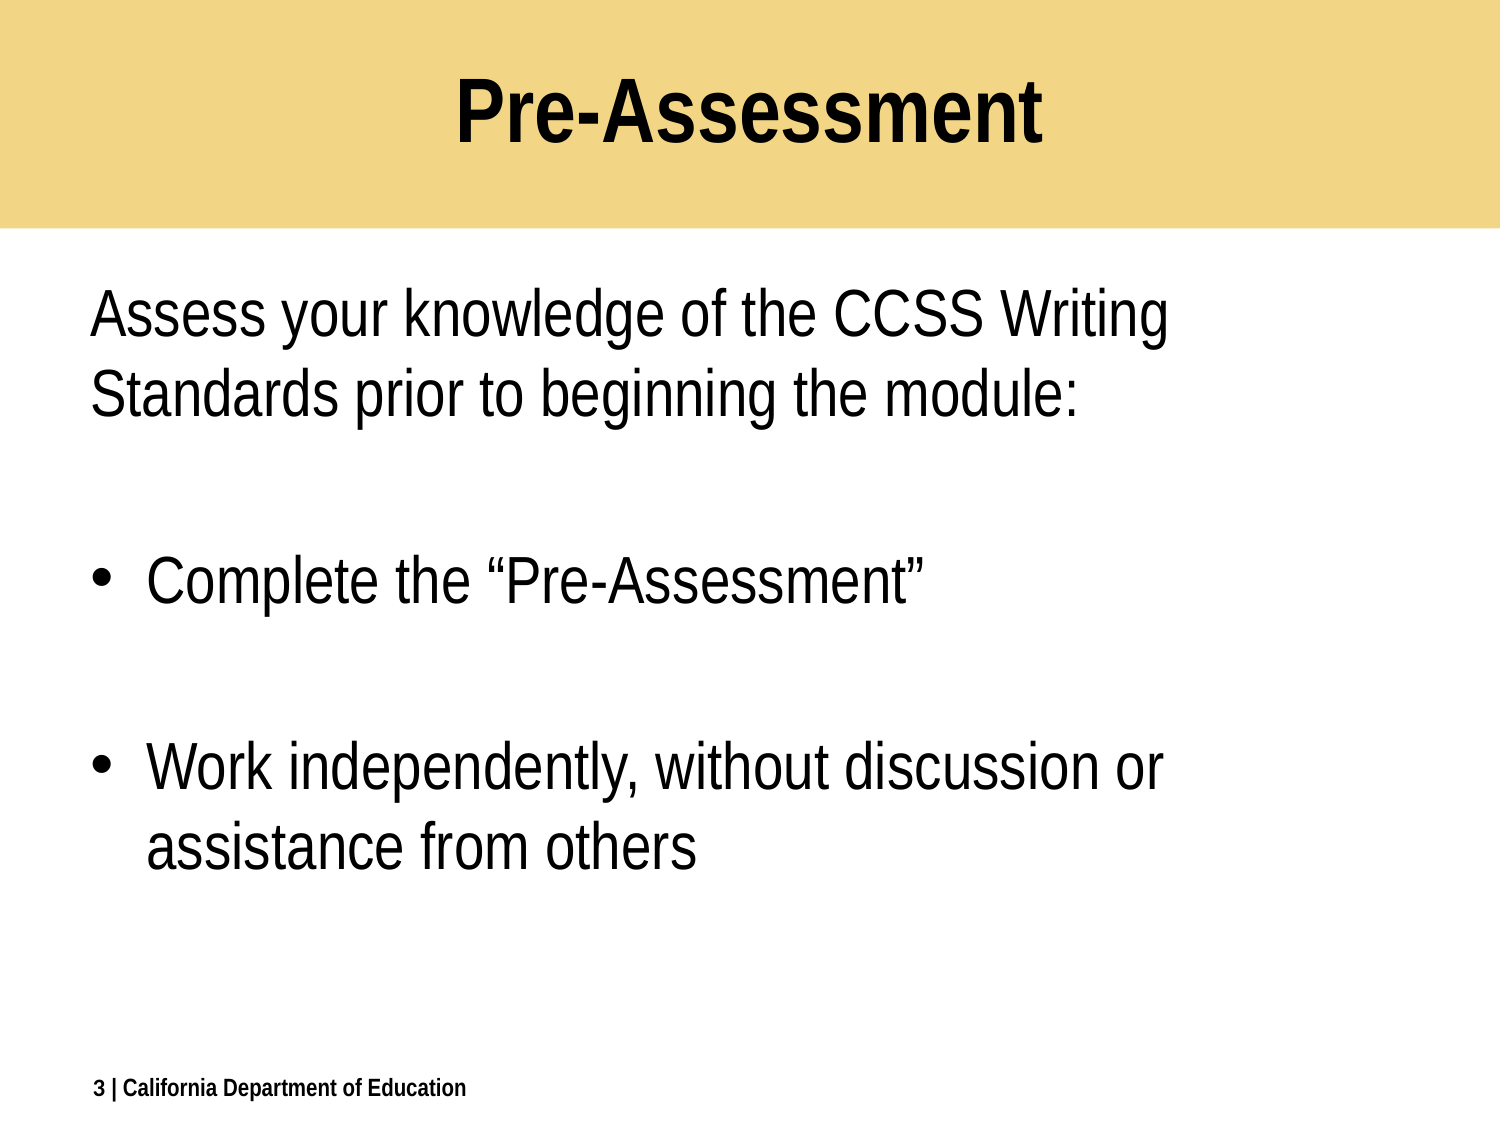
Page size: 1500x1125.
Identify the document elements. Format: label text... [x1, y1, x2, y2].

footer | California Department of Education [121, 1064, 699, 1124]
slide_number 3 [55, 1064, 121, 1124]
list Assess your knowledge of the CCSS Writing Standards prior to beginning the module: Complete the “Pre-Assessment” Work independently, without discussion or assistance from others [75, 262, 1425, 1054]
title Pre-Assessment [75, 11, 1425, 200]
